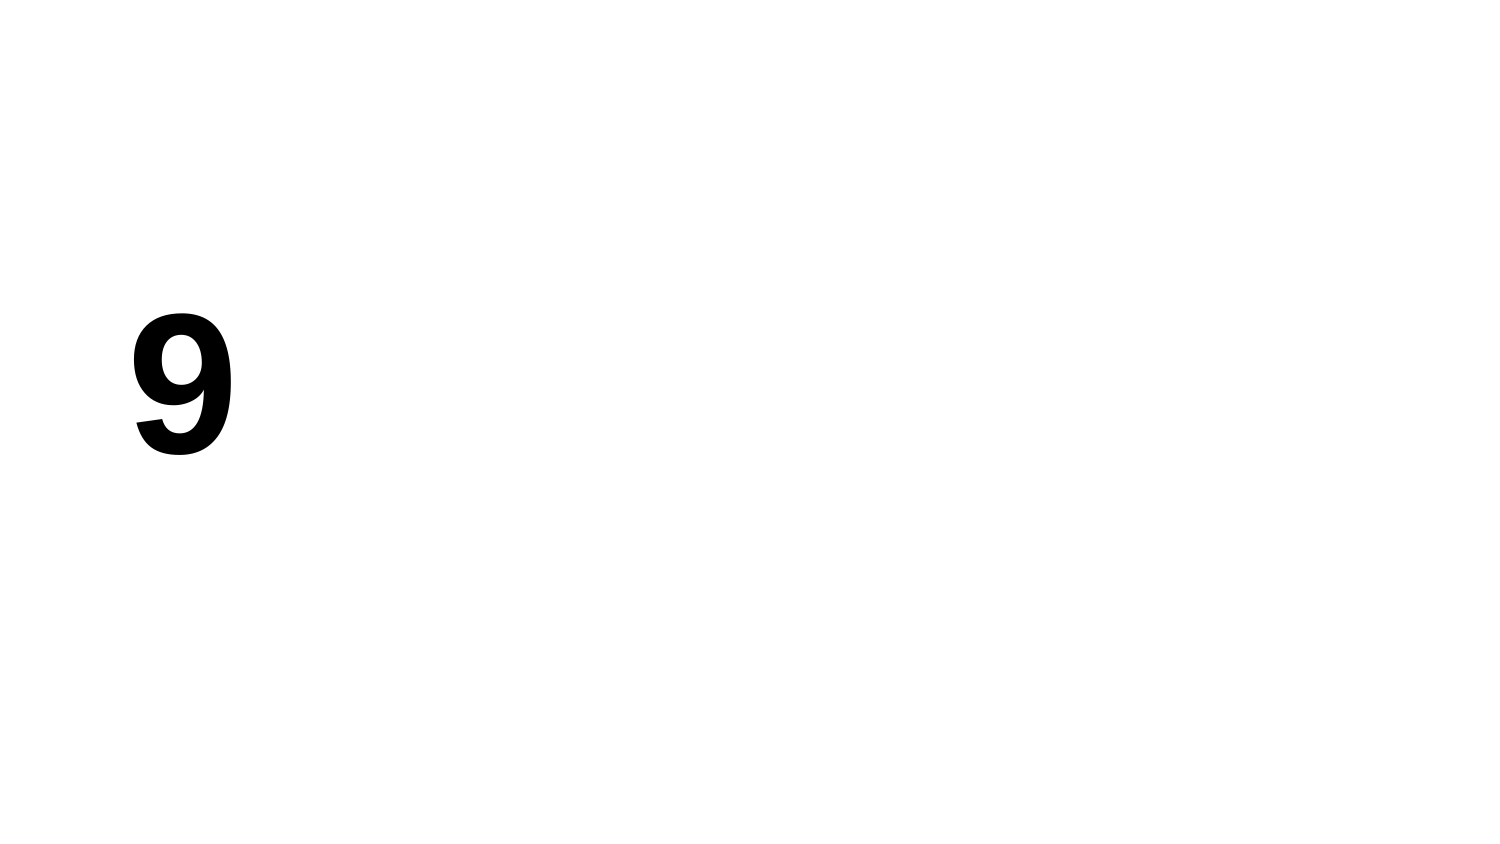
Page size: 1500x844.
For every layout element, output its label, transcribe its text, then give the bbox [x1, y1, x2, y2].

text_box 9 [112, 235, 1388, 509]
